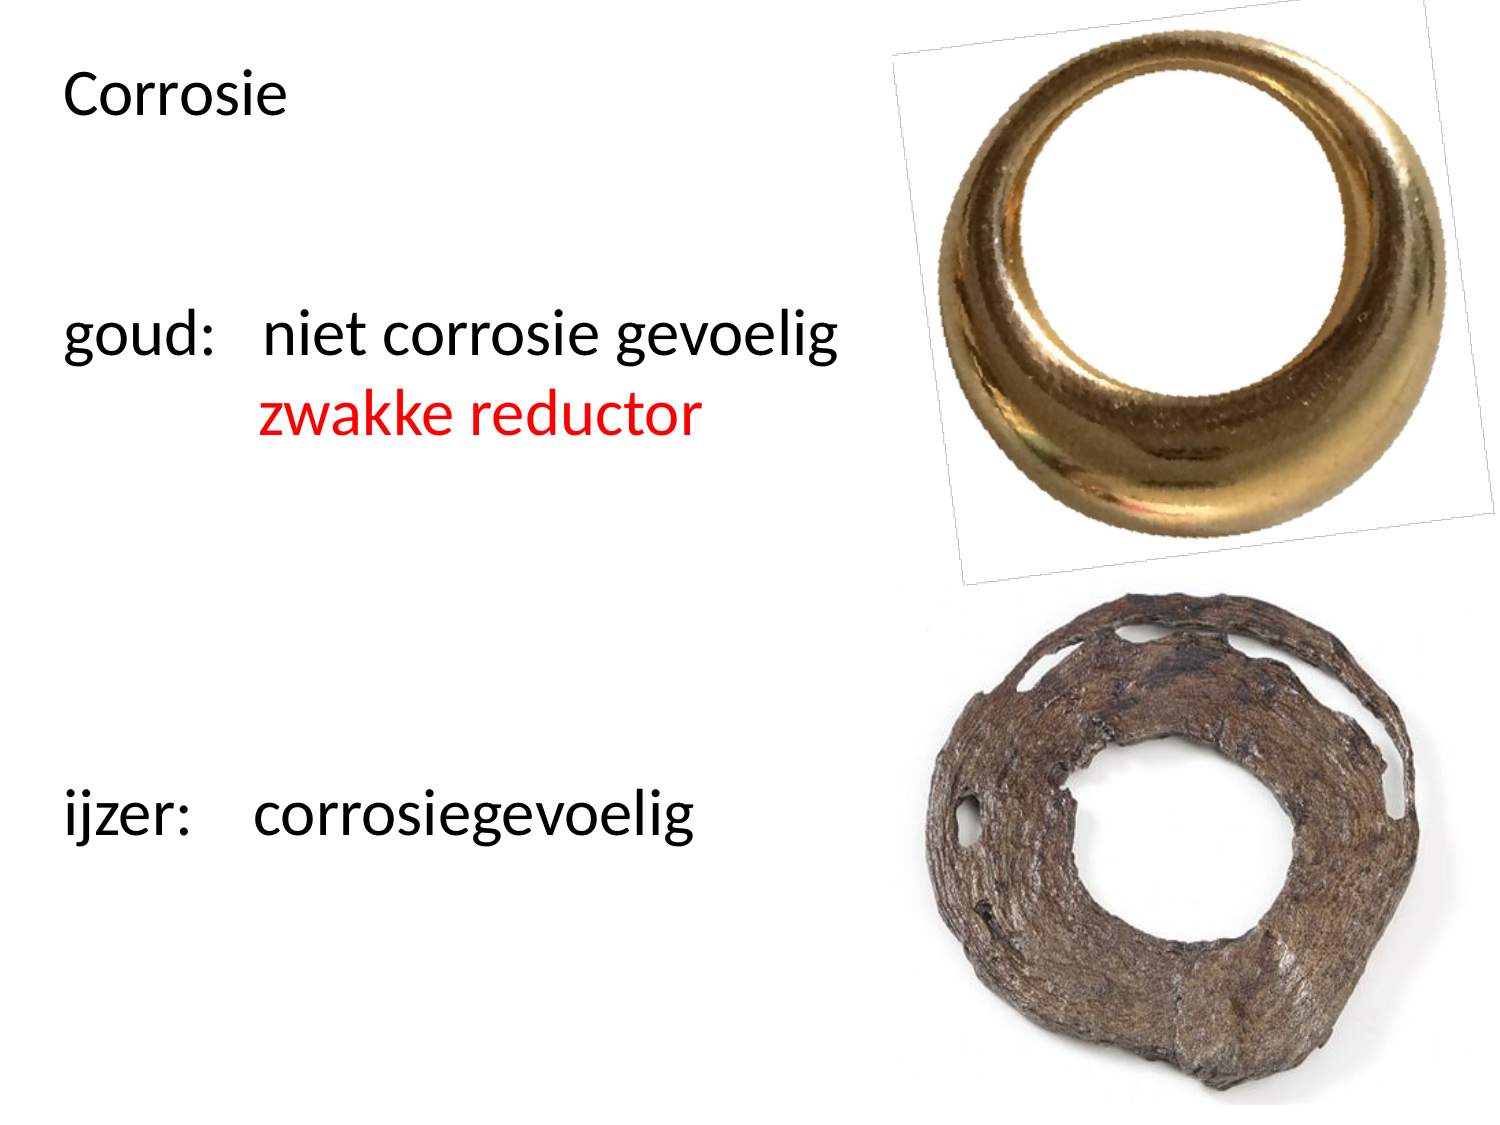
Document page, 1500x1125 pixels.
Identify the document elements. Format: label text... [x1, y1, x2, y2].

text_box Corrosie goud: niet corrosie gevoelig zwakke reductor ijzer: corrosiegevoelig sterkere reductor [48, 41, 947, 937]
picture [891, 0, 1493, 1105]
